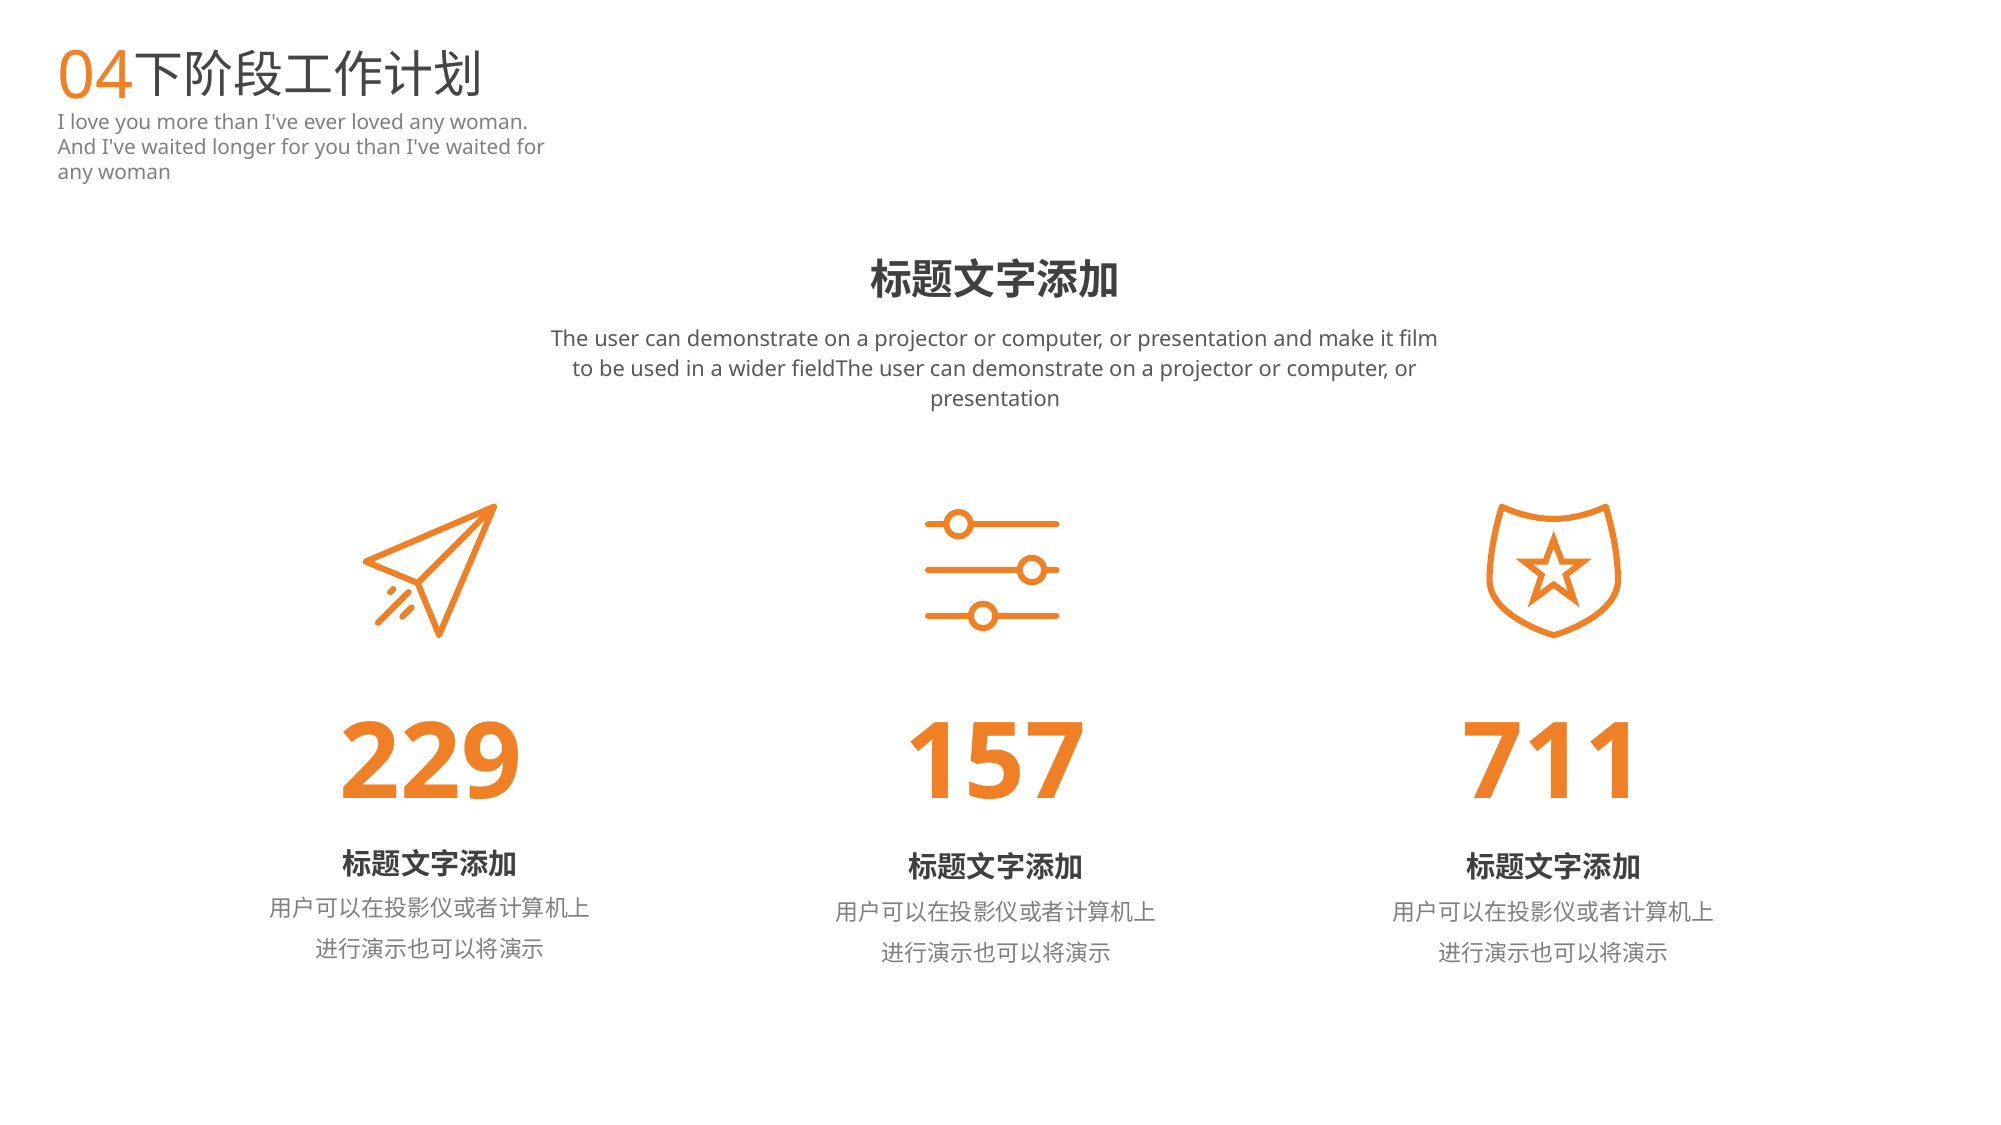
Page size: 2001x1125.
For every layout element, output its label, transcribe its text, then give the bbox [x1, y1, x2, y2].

text_box 229 [277, 688, 585, 825]
text_box 标题文字添加 用户可以在投影仪或者计算机上进行演示也可以将演示 [248, 837, 612, 970]
text_box [1486, 503, 1622, 639]
text_box 标题文字添加 用户可以在投影仪或者计算机上进行演示也可以将演示 [814, 840, 1178, 974]
text_box [362, 503, 498, 639]
text_box 157 [814, 688, 1176, 825]
text_box [924, 600, 1060, 632]
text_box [42, 24, 585, 168]
text_box [924, 508, 1060, 540]
text_box 711 [1430, 688, 1677, 825]
text_box 标题文字添加 用户可以在投影仪或者计算机上进行演示也可以将演示 [1372, 840, 1736, 974]
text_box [531, 245, 1460, 420]
text_box [924, 554, 1060, 586]
